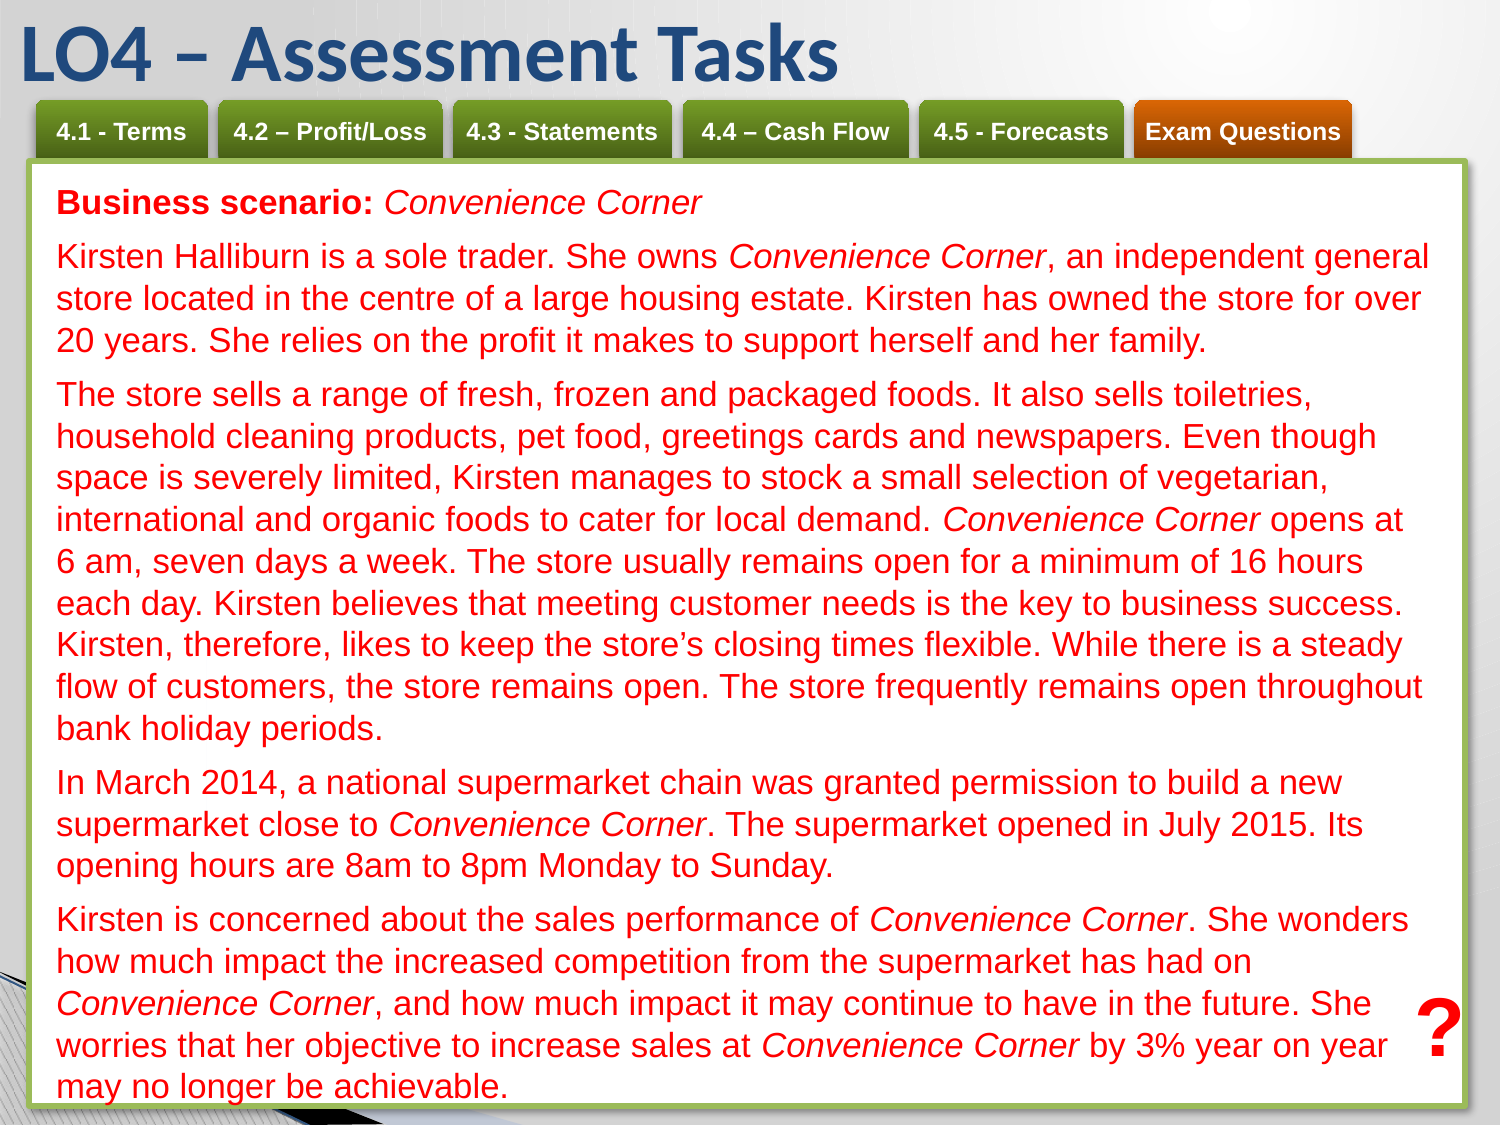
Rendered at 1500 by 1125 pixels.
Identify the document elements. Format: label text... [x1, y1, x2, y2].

text_box Business scenario: Convenience Corner Kirsten Halliburn is a sole trader. She owns Convenience Corner, an independent general store located in the centre of a large housing estate. Kirsten has owned the store for over 20 years. She relies on the profit it makes to support herself and her family. The store sells a range of fresh, frozen and packaged foods. It also sells toiletries, household cleaning products, pet food, greetings cards and newspapers. Even though space is severely limited, Kirsten manages to stock a small selection of vegetarian, international and organic foods to cater for local demand. Convenience Corner opens at 6 am, seven days a week. The store usually remains open for a minimum of 16 hours each day. Kirsten believes that meeting customer needs is the key to business success. Kirsten, therefore, likes to keep the store’s closing times flexible. While there is a steady flow of customers, the store remains open. The store frequently remains open throughout bank holiday periods. In March 2014, a national supermarket chain was granted permission to build a new supermarket close to Convenience Corner. The supermarket opened in July 2015. Its opening hours are 8am to 8pm Monday to Sunday. Kirsten is concerned about the sales performance of Convenience Corner. She wonders how much impact the increased competition from the supermarket has had on Convenience Corner, and how much impact it may continue to have in the future. She worries that her objective to increase sales at Convenience Corner by 3% year on year may no longer be achievable. [41, 172, 1448, 1113]
text_box ? [1399, 966, 1459, 1081]
picture [281, 1114, 303, 1125]
text_box LO4 – Assessment Tasks [5, 7, 1459, 90]
